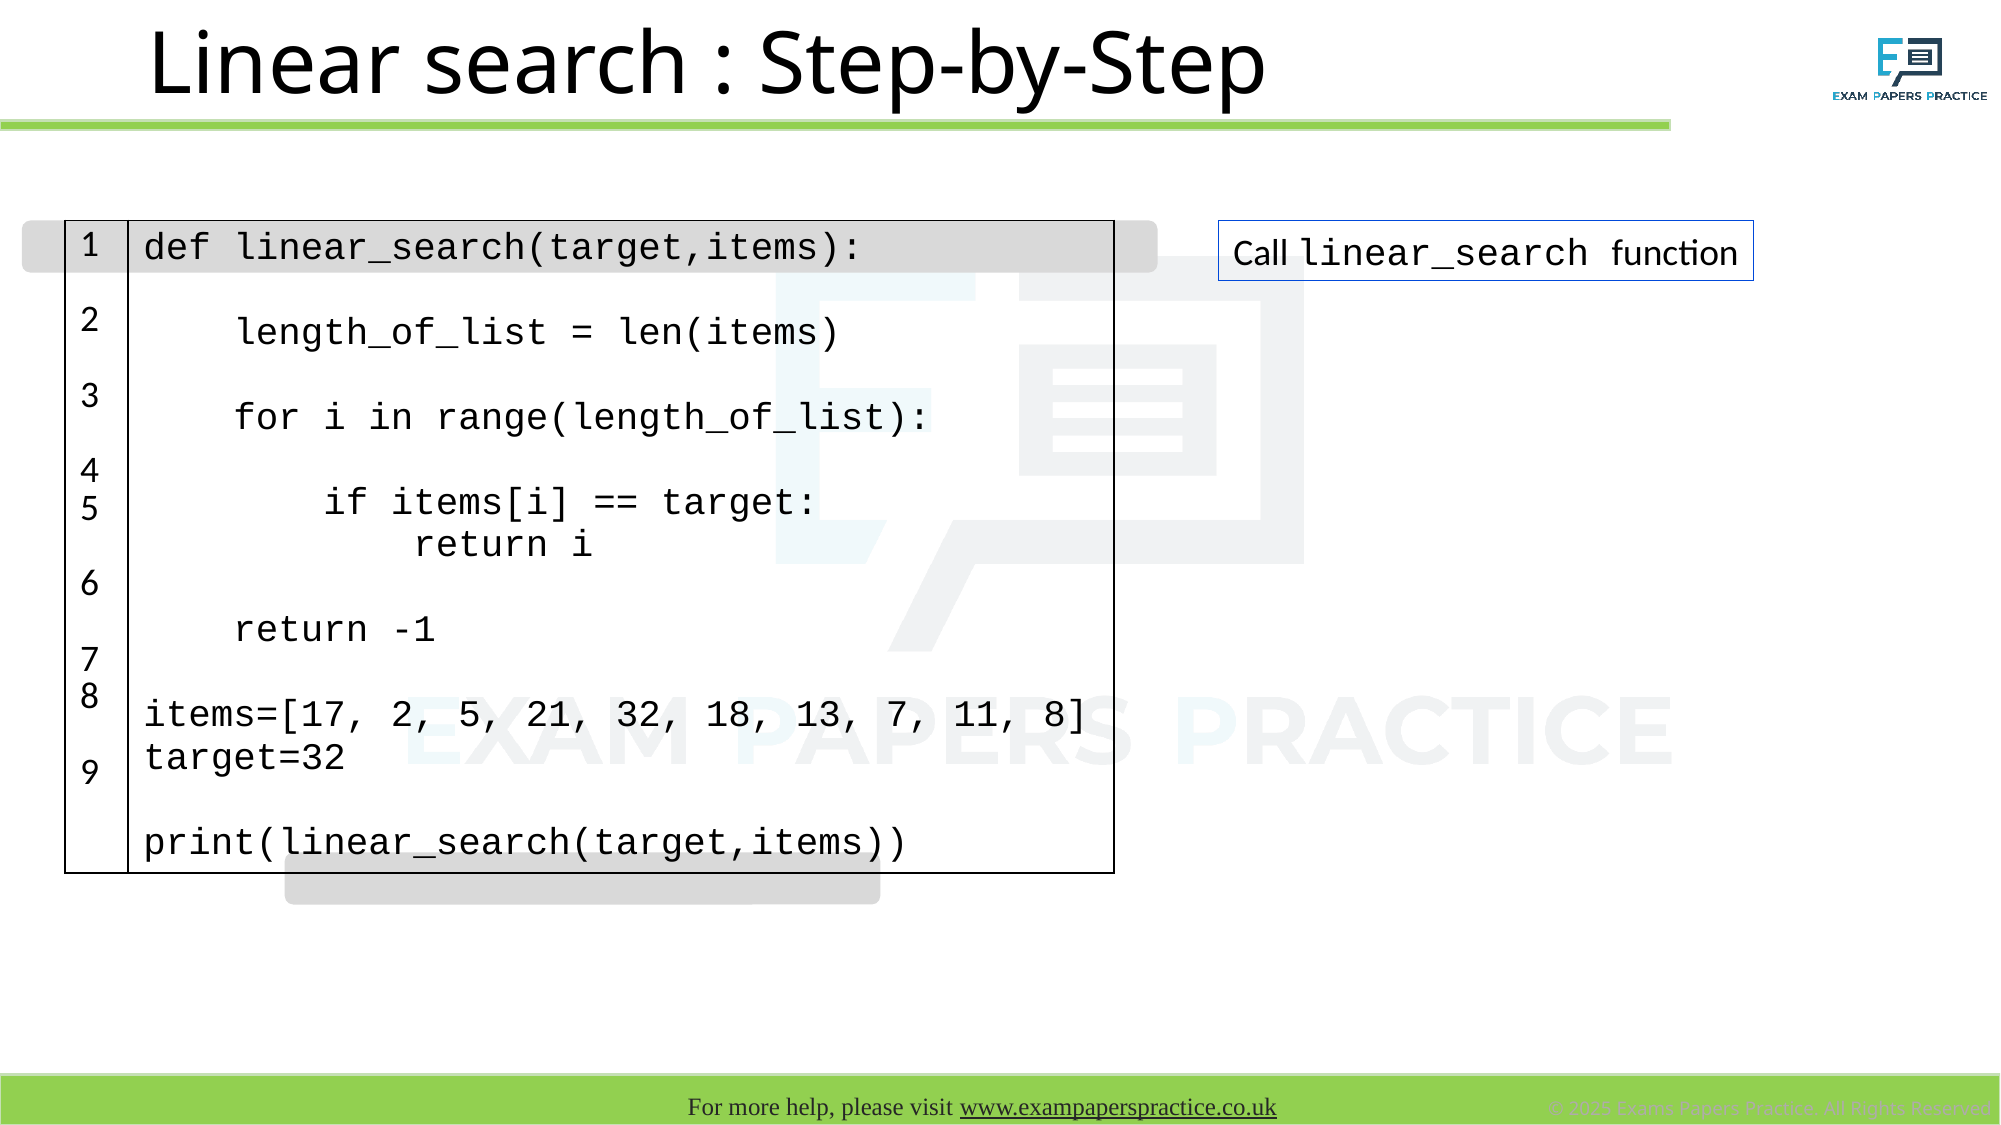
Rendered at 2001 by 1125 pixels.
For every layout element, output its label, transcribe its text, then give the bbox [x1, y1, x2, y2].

text_box [20, 219, 65, 274]
text_box [1115, 219, 1159, 274]
title Linear search : Step-by-Step [132, 11, 1858, 121]
text_box Call linear_search function [1218, 220, 1754, 281]
text_box [283, 874, 882, 906]
table_header def linear_search(target,items): length_of_list = len(items) for i in range(length_of_list): if items[i] == target: return i return -1 items=[17, 2, 5, 21, 32, 18, 13, 7, 11, 8] target=32 print(linear_search(target,items)) [129, 221, 1113, 872]
table_header 1 2 3 4 5 6 7 8 9 [66, 221, 127, 872]
